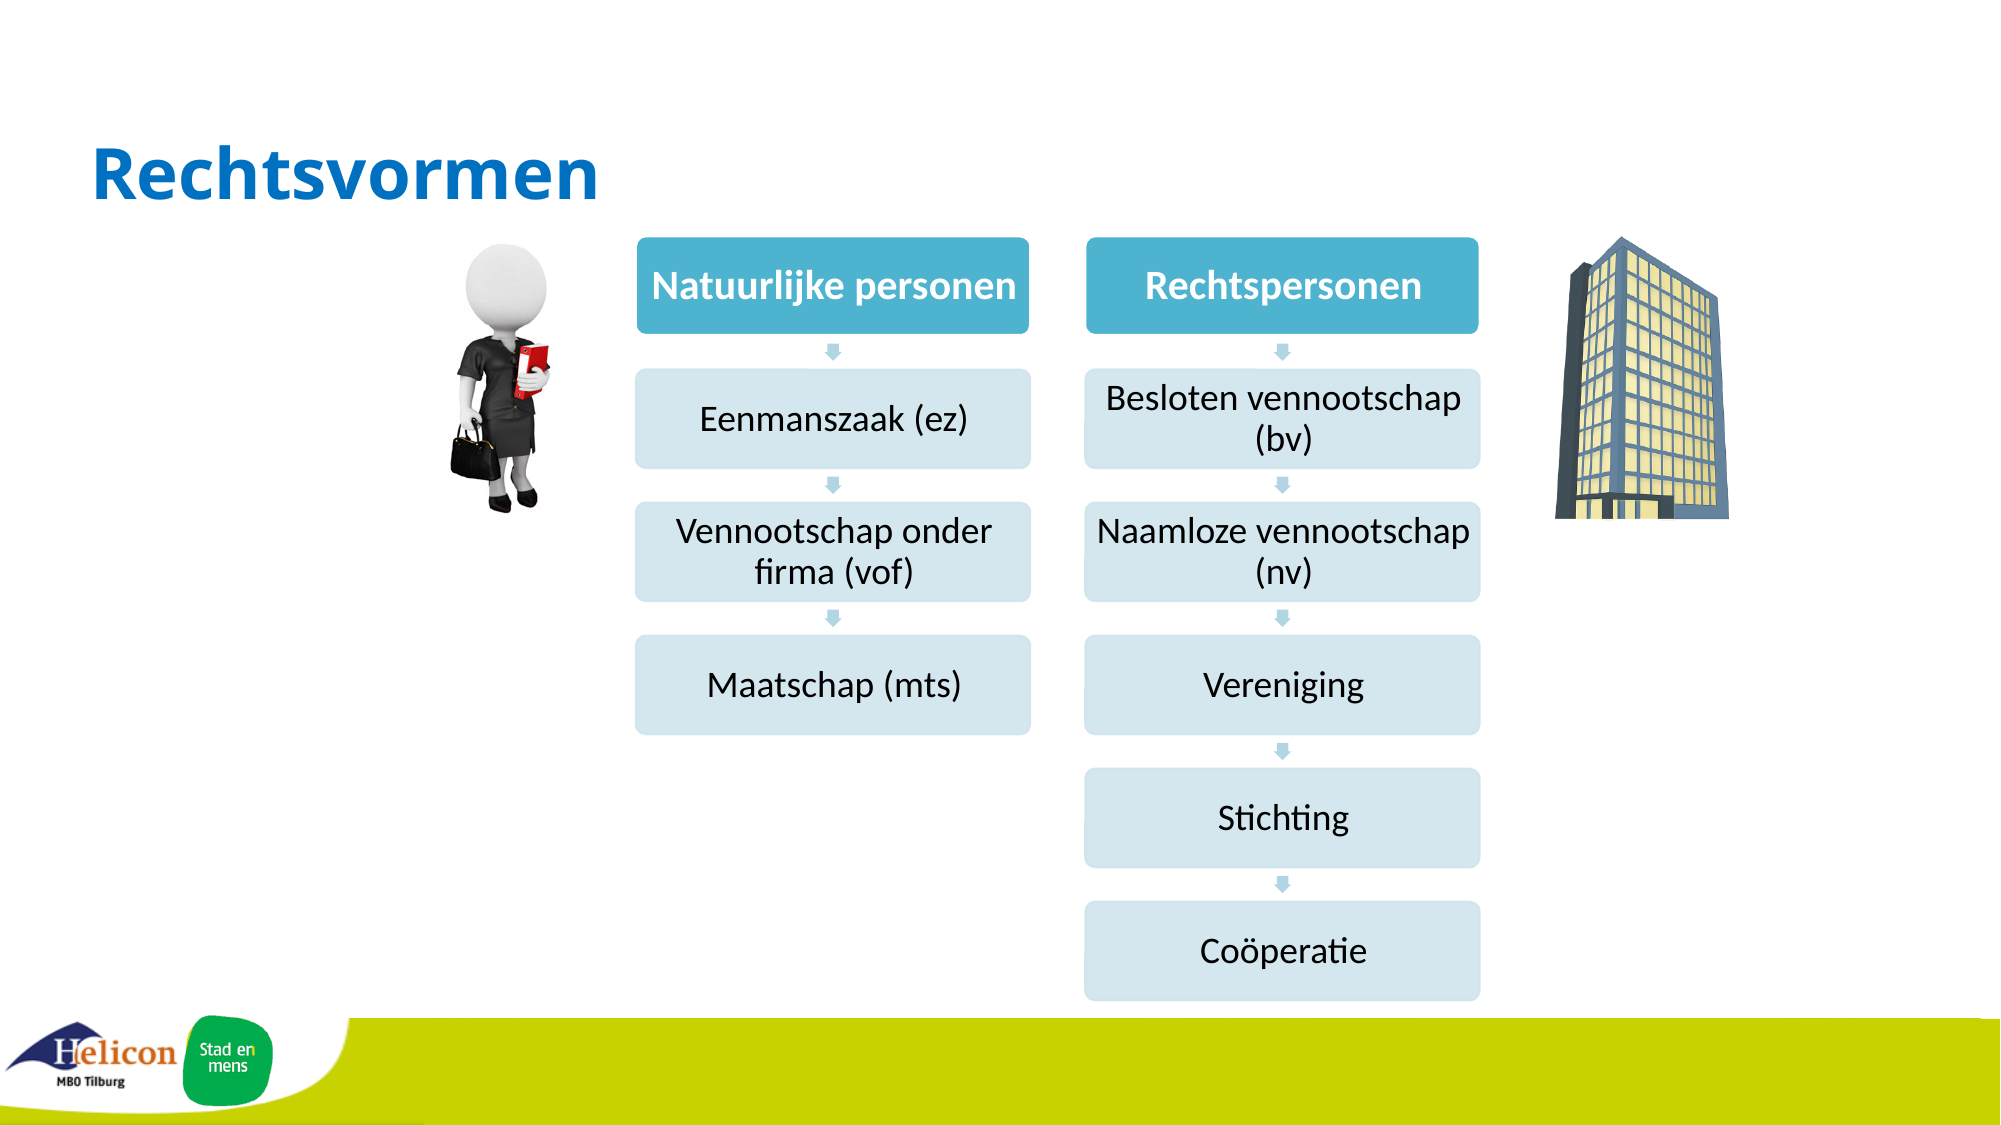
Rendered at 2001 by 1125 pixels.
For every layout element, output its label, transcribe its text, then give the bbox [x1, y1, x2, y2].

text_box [432, 236, 1683, 1001]
picture [0, 1013, 424, 1125]
picture [1555, 236, 1729, 521]
title Rechtsvormen [0, 59, 2000, 294]
picture [432, 236, 577, 523]
